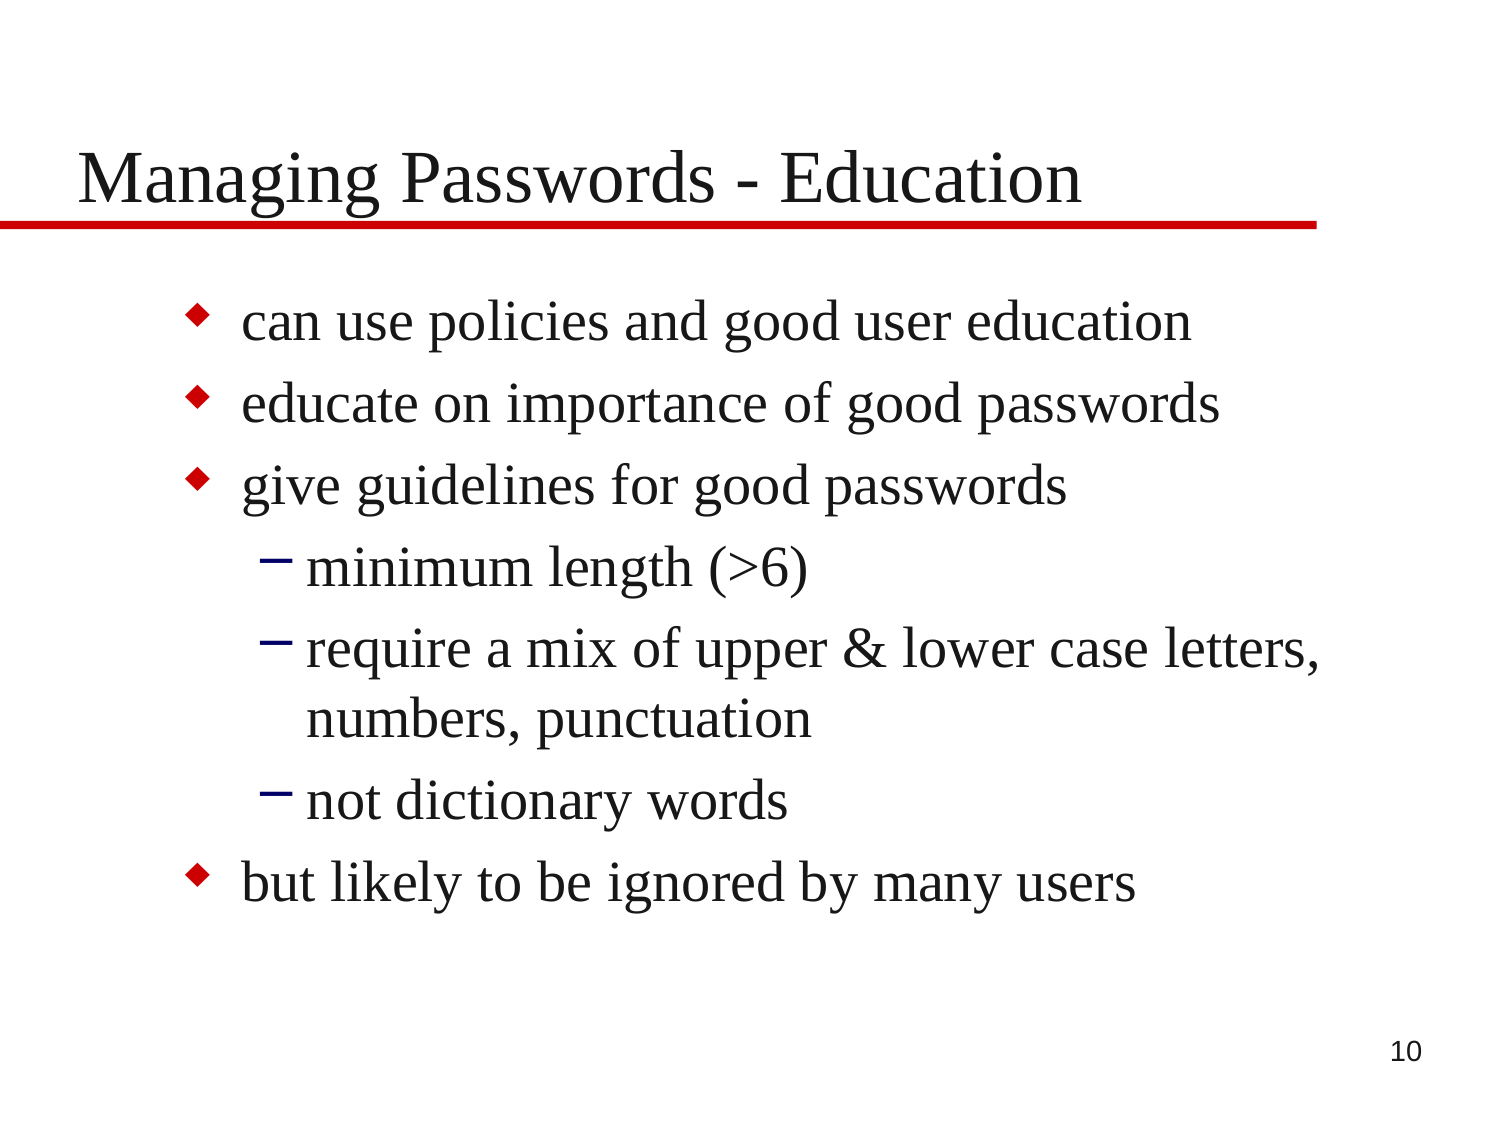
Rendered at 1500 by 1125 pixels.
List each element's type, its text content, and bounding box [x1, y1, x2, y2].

list can use policies and good user education educate on importance of good passwords give guidelines for good passwords minimum length (>6) require a mix of upper & lower case letters, numbers, punctuation not dictionary words but likely to be ignored by many users [169, 274, 1438, 951]
slide_number 10 [1125, 1012, 1438, 1088]
title Managing Passwords - Education [62, 43, 1338, 226]
